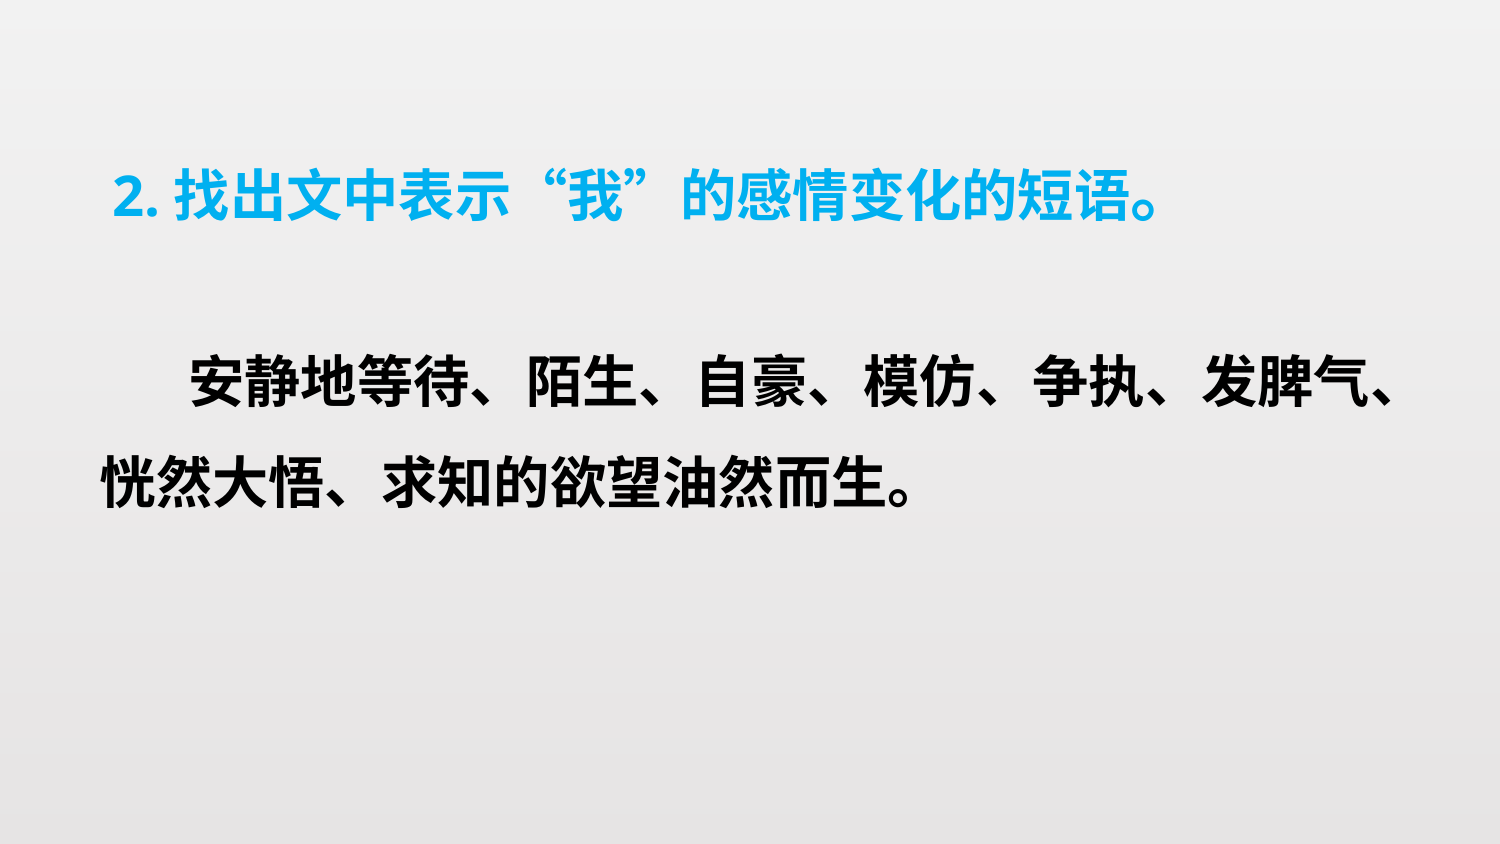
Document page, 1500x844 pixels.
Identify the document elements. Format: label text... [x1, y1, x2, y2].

text_box 2.找出文中表示“我”的感情变化的短语。 [100, 143, 1451, 236]
text_box 安静地等待、陌生、自豪、模仿、争执、发脾气、恍然大悟、求知的欲望油然而生。 [88, 306, 1392, 521]
